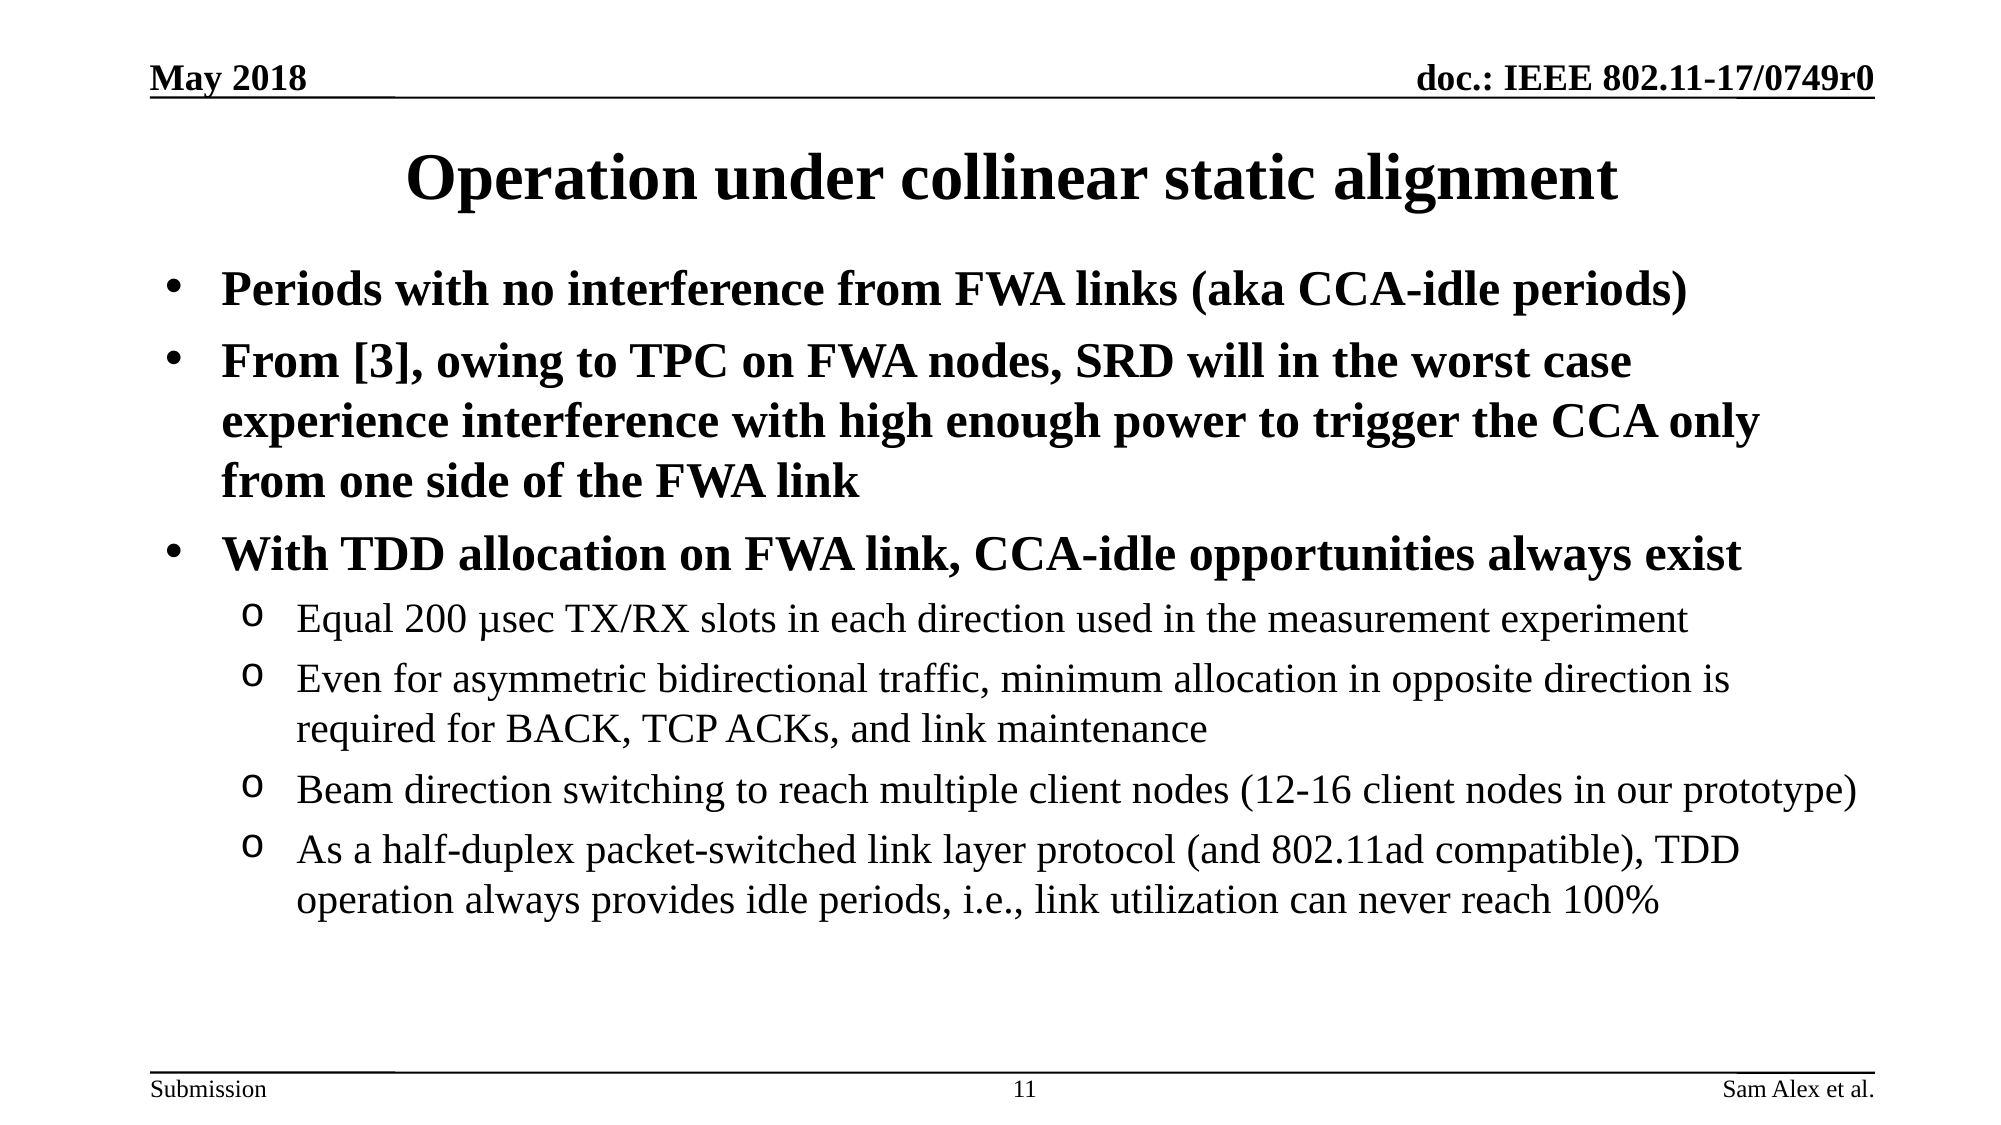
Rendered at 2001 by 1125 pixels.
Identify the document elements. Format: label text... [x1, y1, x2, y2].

title Operation under collinear static alignment [149, 97, 1876, 248]
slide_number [149, 59, 750, 98]
slide_number 11 [936, 1072, 1113, 1111]
list Periods with no interference from FWA links (aka CCA-idle periods) From [3], owing to TPC on FWA nodes, SRD will in the worst case experience interference with high enough power to trigger the CCA only from one side of the FWA link With TDD allocation on FWA link, CCA-idle opportunities always exist Equal 200 µsec TX/RX slots in each direction used in the measurement experiment Even for asymmetric bidirectional traffic, minimum allocation in opposite direction is required for BACK, TCP ACKs, and link maintenance Beam direction switching to reach multiple client nodes (12-16 client nodes in our prototype) As a half-duplex packet-switched link layer protocol (and 802.11ad compatible), TDD operation always provides idle periods, i.e., link utilization can never reach 100% [149, 248, 1876, 1073]
footer Sam Alex et al. [1169, 1072, 1876, 1111]
